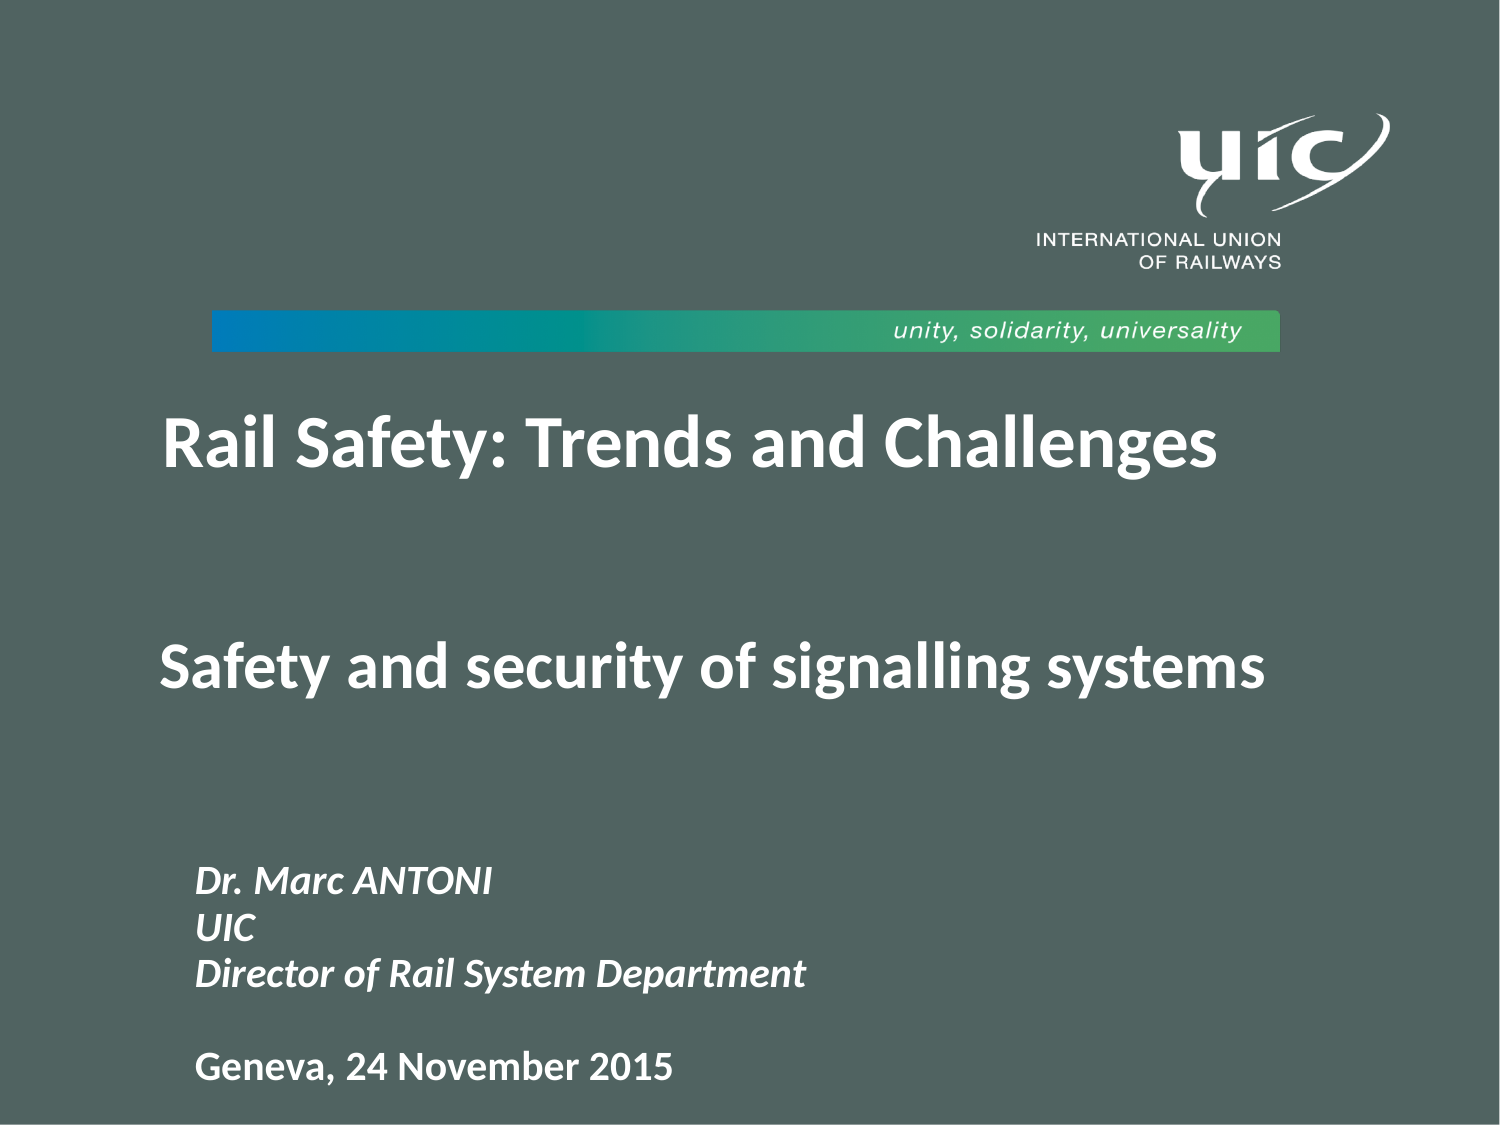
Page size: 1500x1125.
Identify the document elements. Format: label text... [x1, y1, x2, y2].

picture [212, 112, 1390, 352]
subtitle Safety and security of signalling systems [159, 621, 1472, 788]
text_box Dr. Marc ANTONI UIC Director of Rail System Department Geneva, 24 November 2015 [194, 857, 951, 992]
text_box Rail Safety: Trends and Challenges [147, 385, 1453, 490]
